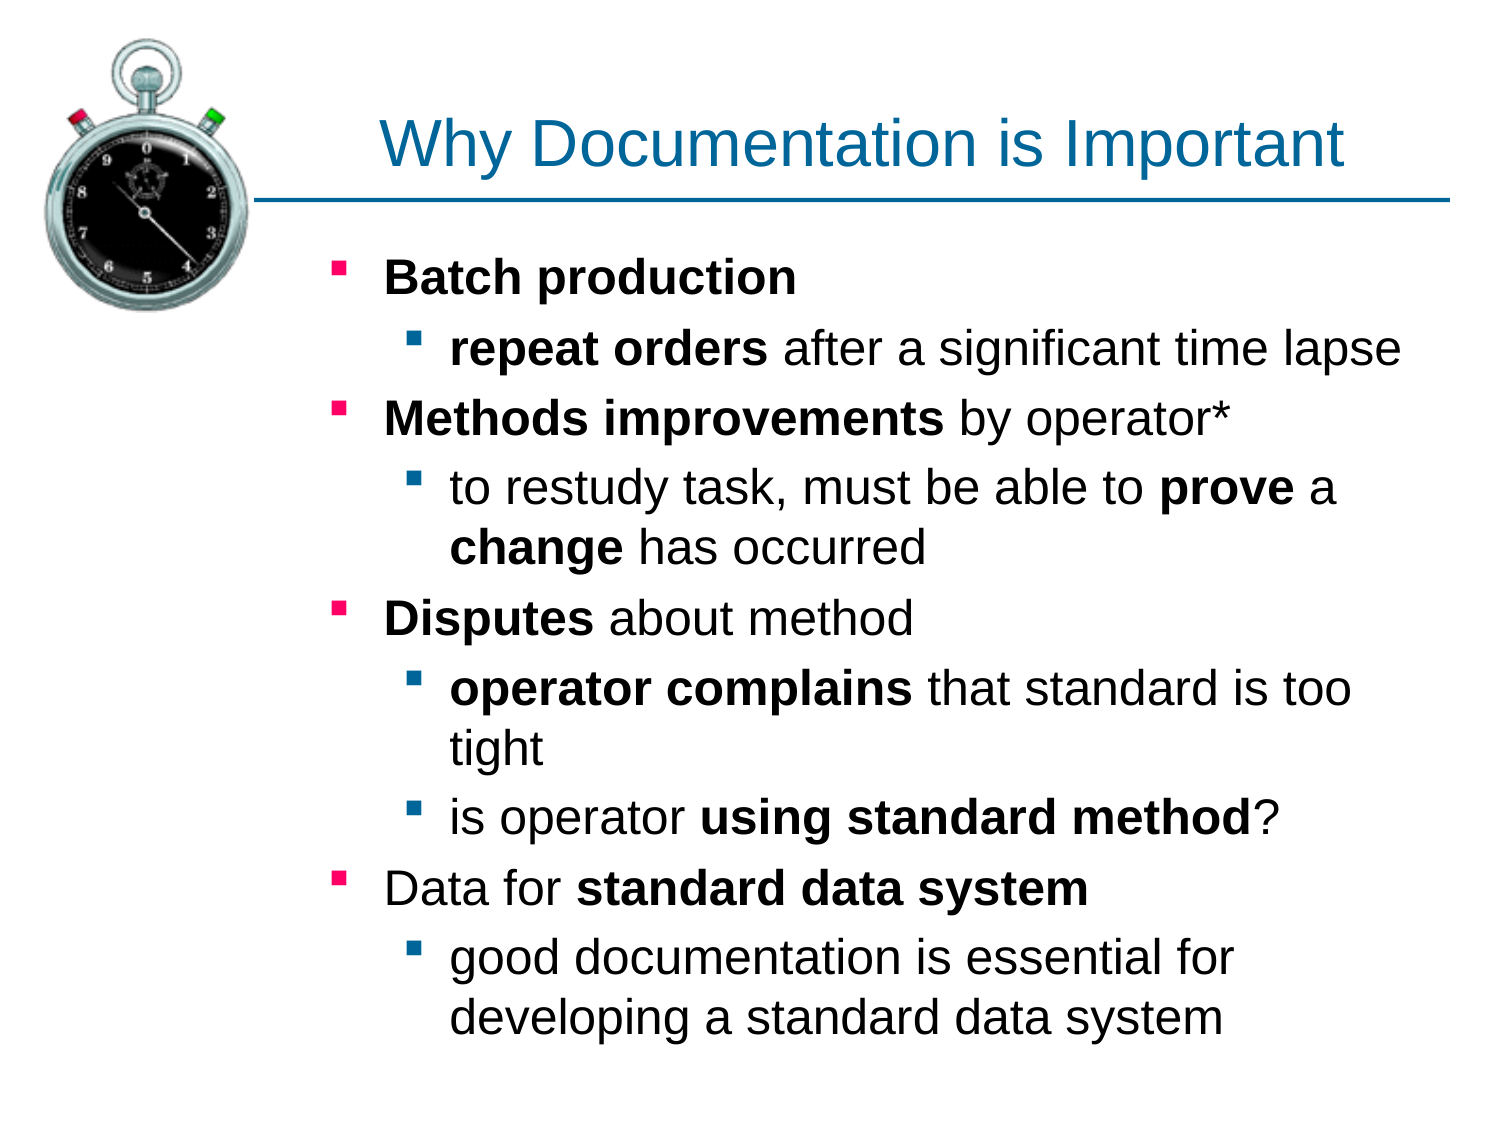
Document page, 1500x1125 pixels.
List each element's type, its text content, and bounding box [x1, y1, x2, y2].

list Batch production repeat orders after a significant time lapse Methods improvements by operator* to restudy task, must be able to prove a change has occurred Disputes about method operator complains that standard is too tight is operator using standard method? Data for standard data system good documentation is essential for developing a standard data system [312, 237, 1475, 1100]
title Why Documentation is Important [275, 37, 1450, 188]
picture [37, 37, 254, 313]
